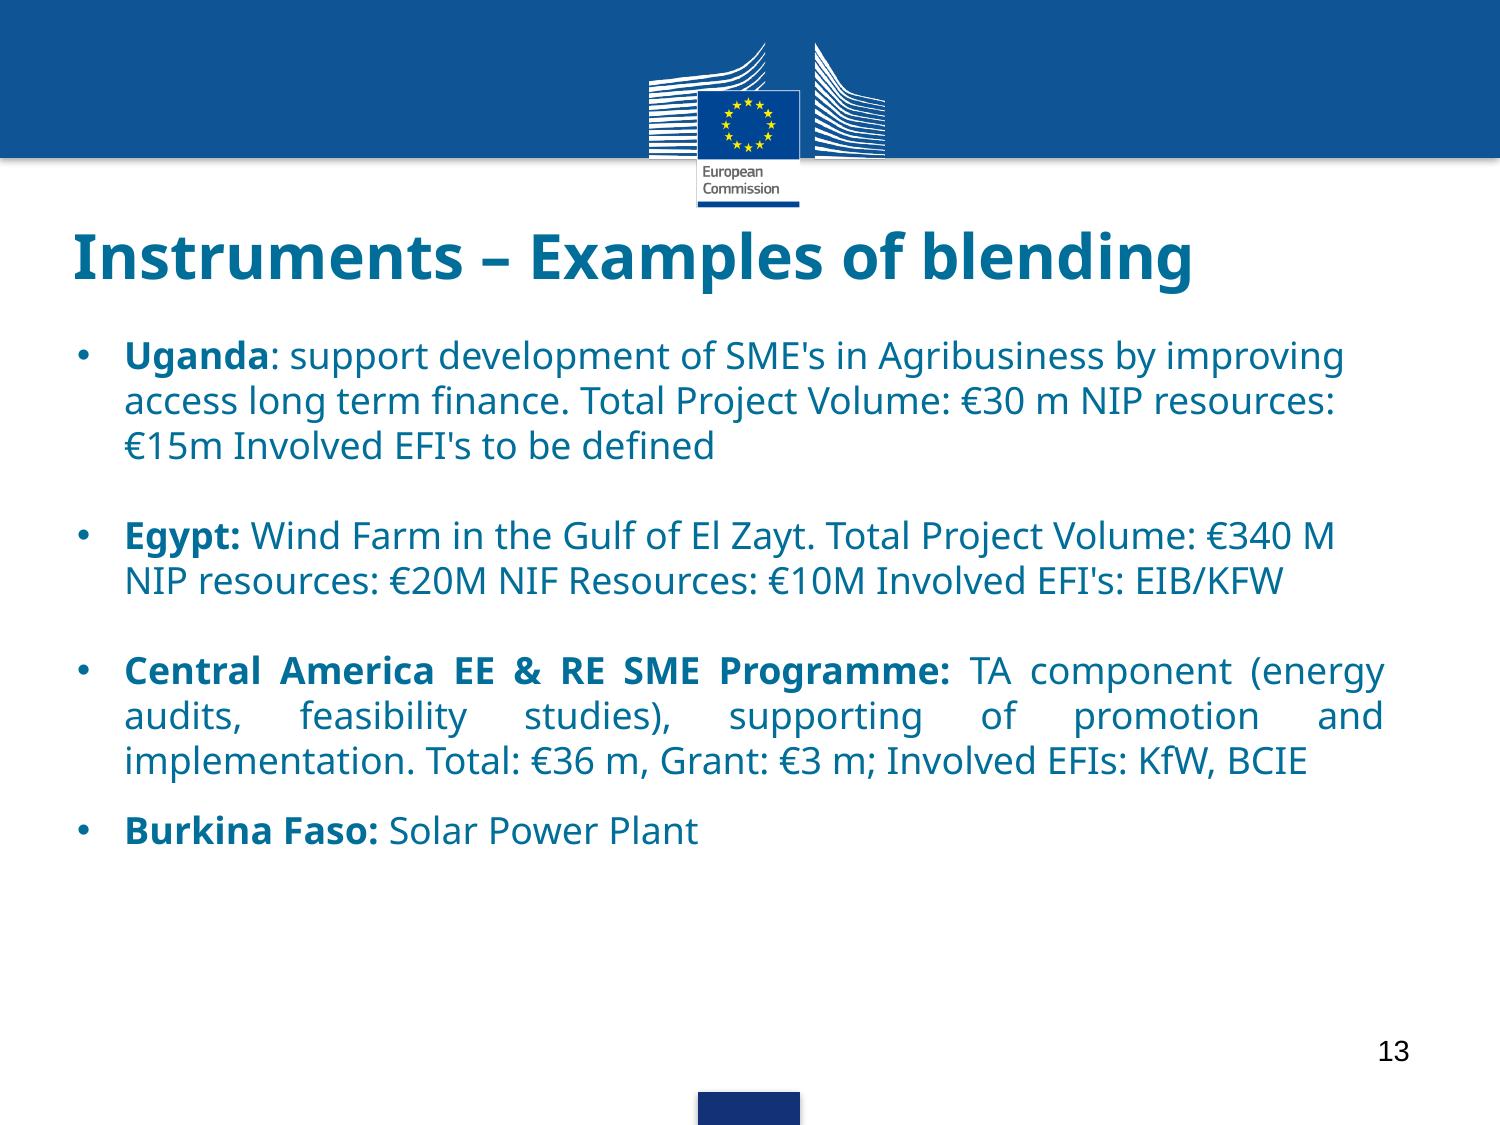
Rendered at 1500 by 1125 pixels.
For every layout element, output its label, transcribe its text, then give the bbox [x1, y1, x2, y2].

text_box Instruments – Examples of blending [0, 209, 1424, 300]
text_box Uganda: support development of SME's in Agribusiness by improving access long term finance. Total Project Volume: €30 m NIP resources: €15m Involved EFI's to be defined Egypt: Wind Farm in the Gulf of El Zayt. Total Project Volume: €340 M NIP resources: €20M NIF Resources: €10M Involved EFI's: EIB/KFW Central America EE & RE SME Programme: TA component (energy audits, feasibility studies), supporting of promotion and implementation. Total: €36 m, Grant: €3 m; Involved EFIs: KfW, BCIE Burkina Faso: Solar Power Plant [62, 324, 1400, 860]
slide_number 13 [1074, 1024, 1426, 1103]
picture [649, 42, 885, 208]
